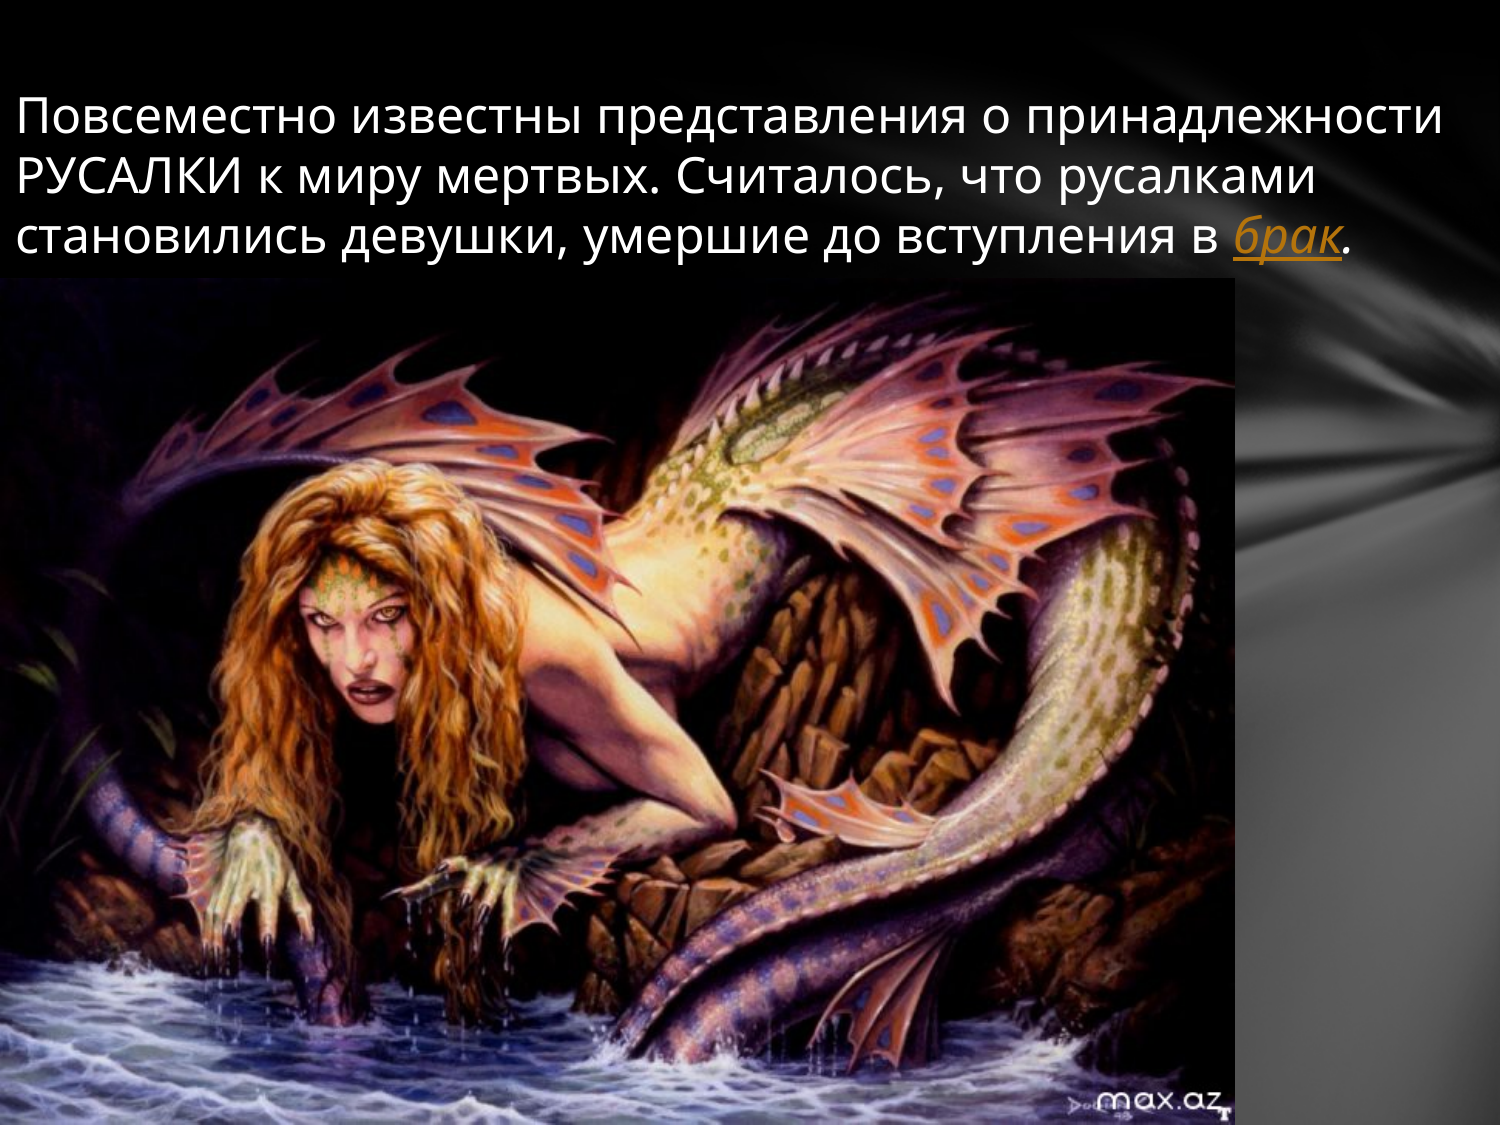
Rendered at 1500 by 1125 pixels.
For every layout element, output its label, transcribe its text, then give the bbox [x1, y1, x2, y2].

picture [0, 278, 1236, 1125]
title Повсеместно известны представления о принадлежности РУСАЛКИ к миру мертвых. Считалось, что русалками становились девушки, умершие до вступления в брак. [0, 37, 1500, 279]
